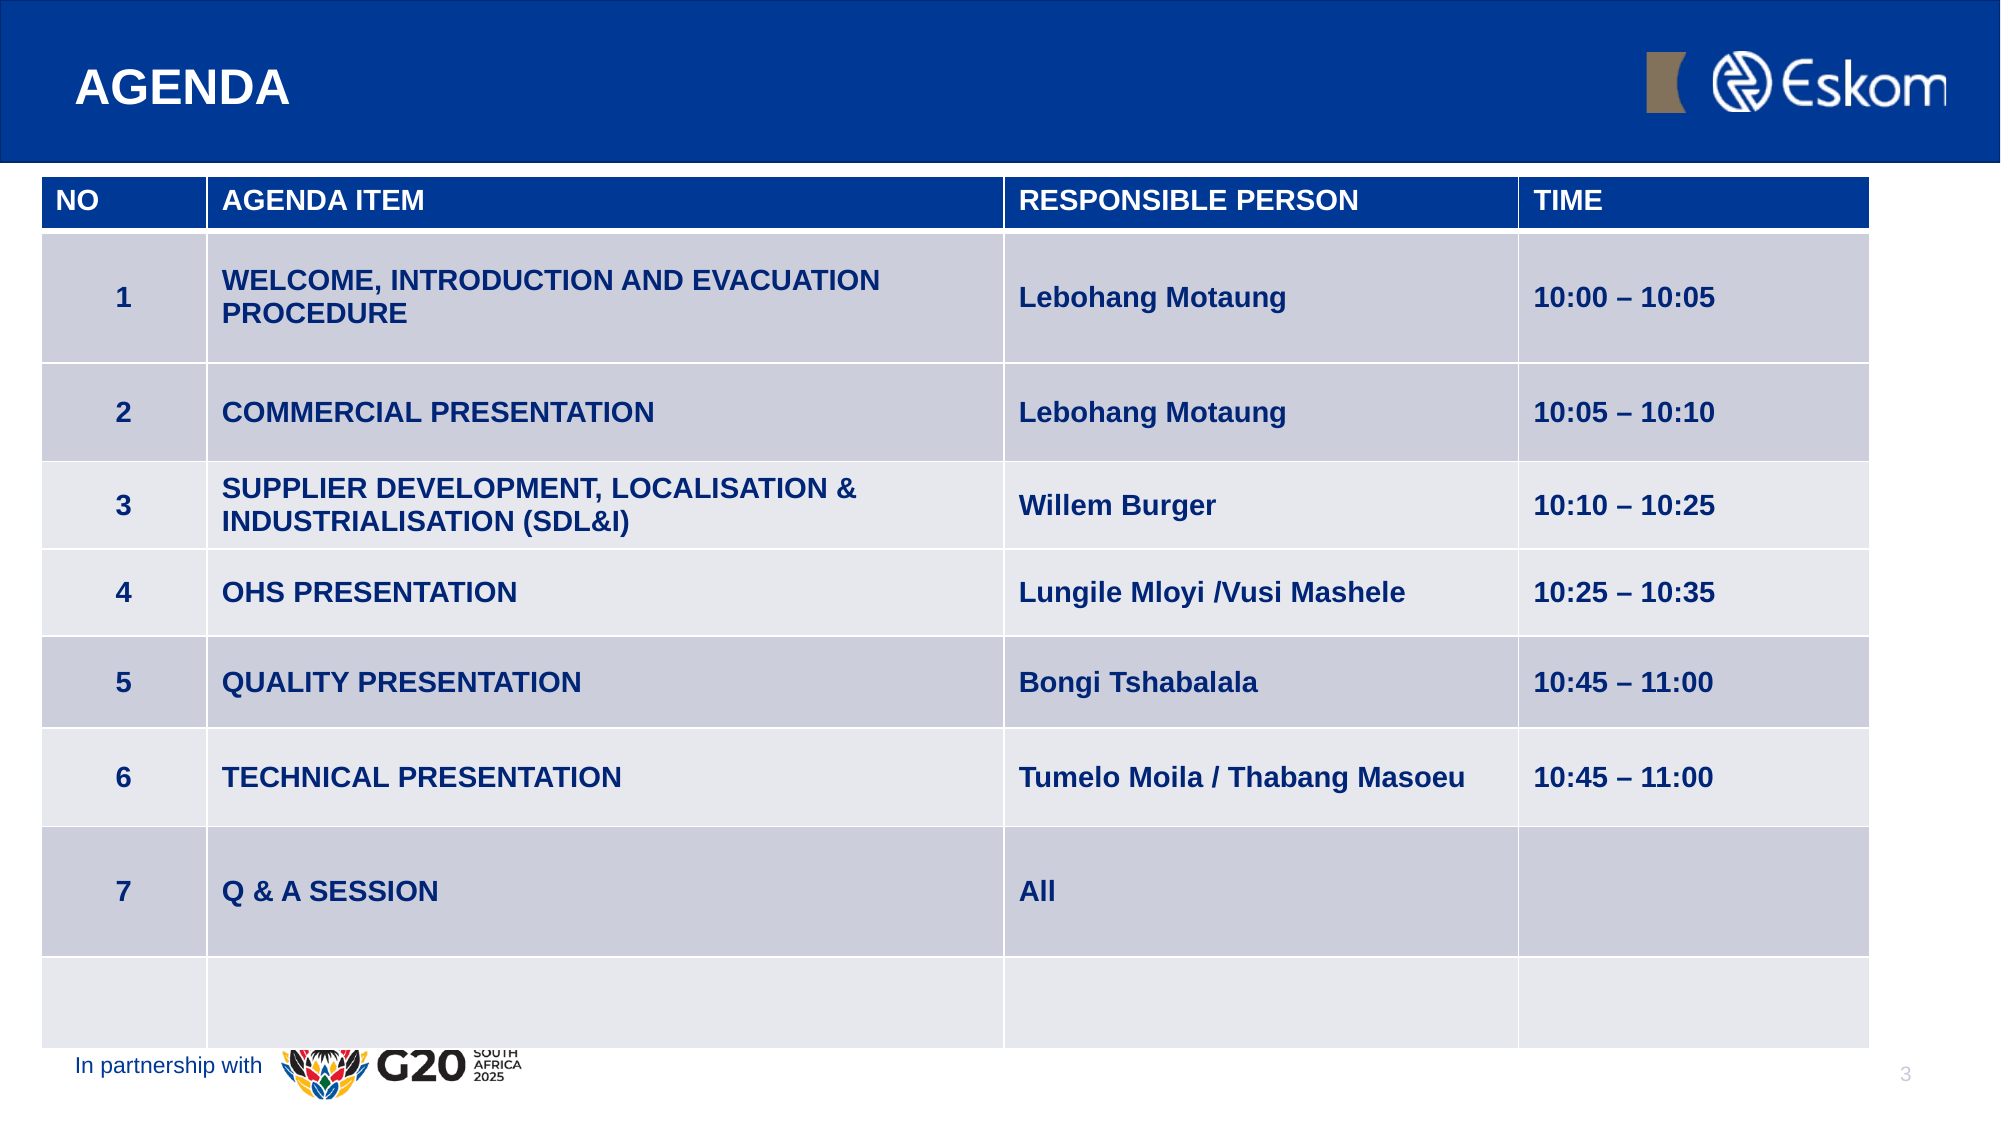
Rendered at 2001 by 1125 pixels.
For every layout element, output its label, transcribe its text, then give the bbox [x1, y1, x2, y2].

table_cell Bongi Tshabalala [1005, 637, 1518, 727]
table_cell 7 [42, 827, 206, 956]
table_cell 1 [42, 234, 206, 362]
table_cell [208, 958, 1003, 1048]
table_cell 3 [42, 462, 206, 548]
table_cell Willem Burger [1005, 462, 1518, 548]
table_cell Lebohang Motaung [1005, 234, 1518, 362]
slide_number 3 [1869, 1042, 1927, 1103]
table_cell TECHNICAL PRESENTATION [208, 729, 1003, 826]
table_cell 5 [42, 637, 206, 727]
table_cell Q & A SESSION [208, 827, 1003, 956]
table_cell WELCOME, INTRODUCTION AND EVACUATION PROCEDURE [208, 234, 1003, 362]
table_cell 10:45 – 11:00 [1519, 637, 1869, 727]
table_header NO [42, 177, 206, 228]
table_header RESPONSIBLE PERSON [1005, 177, 1518, 228]
table_cell 10:10 – 10:25 [1519, 462, 1869, 548]
table_cell [1519, 827, 1869, 956]
picture [280, 1050, 526, 1100]
table_cell 10:05 – 10:10 [1519, 364, 1869, 461]
table_cell [1005, 958, 1518, 1048]
table_cell QUALITY PRESENTATION [208, 637, 1003, 727]
table_cell COMMERCIAL PRESENTATION [208, 364, 1003, 461]
table_cell [1519, 958, 1869, 1048]
table_cell 10:45 – 11:00 [1519, 729, 1869, 826]
title AGENDA [59, 33, 1620, 143]
table_cell 10:00 – 10:05 [1519, 234, 1869, 362]
table_cell Lebohang Motaung [1005, 364, 1518, 461]
table_cell Tumelo Moila / Thabang Masoeu [1005, 729, 1518, 826]
table_cell Lungile Mloyi /Vusi Mashele [1005, 550, 1518, 635]
table_cell 2 [42, 364, 206, 461]
table_cell OHS PRESENTATION [208, 550, 1003, 635]
table_cell 4 [42, 550, 206, 635]
table_cell All [1005, 827, 1518, 956]
table_cell 6 [42, 729, 206, 826]
table_cell SUPPLIER DEVELOPMENT, LOCALISATION & INDUSTRIALISATION (SDL&I) [208, 462, 1003, 548]
table_cell 10:25 – 10:35 [1519, 550, 1869, 635]
table_header TIME [1519, 177, 1869, 228]
table_cell [42, 958, 206, 1048]
table_header AGENDA ITEM [208, 177, 1003, 228]
